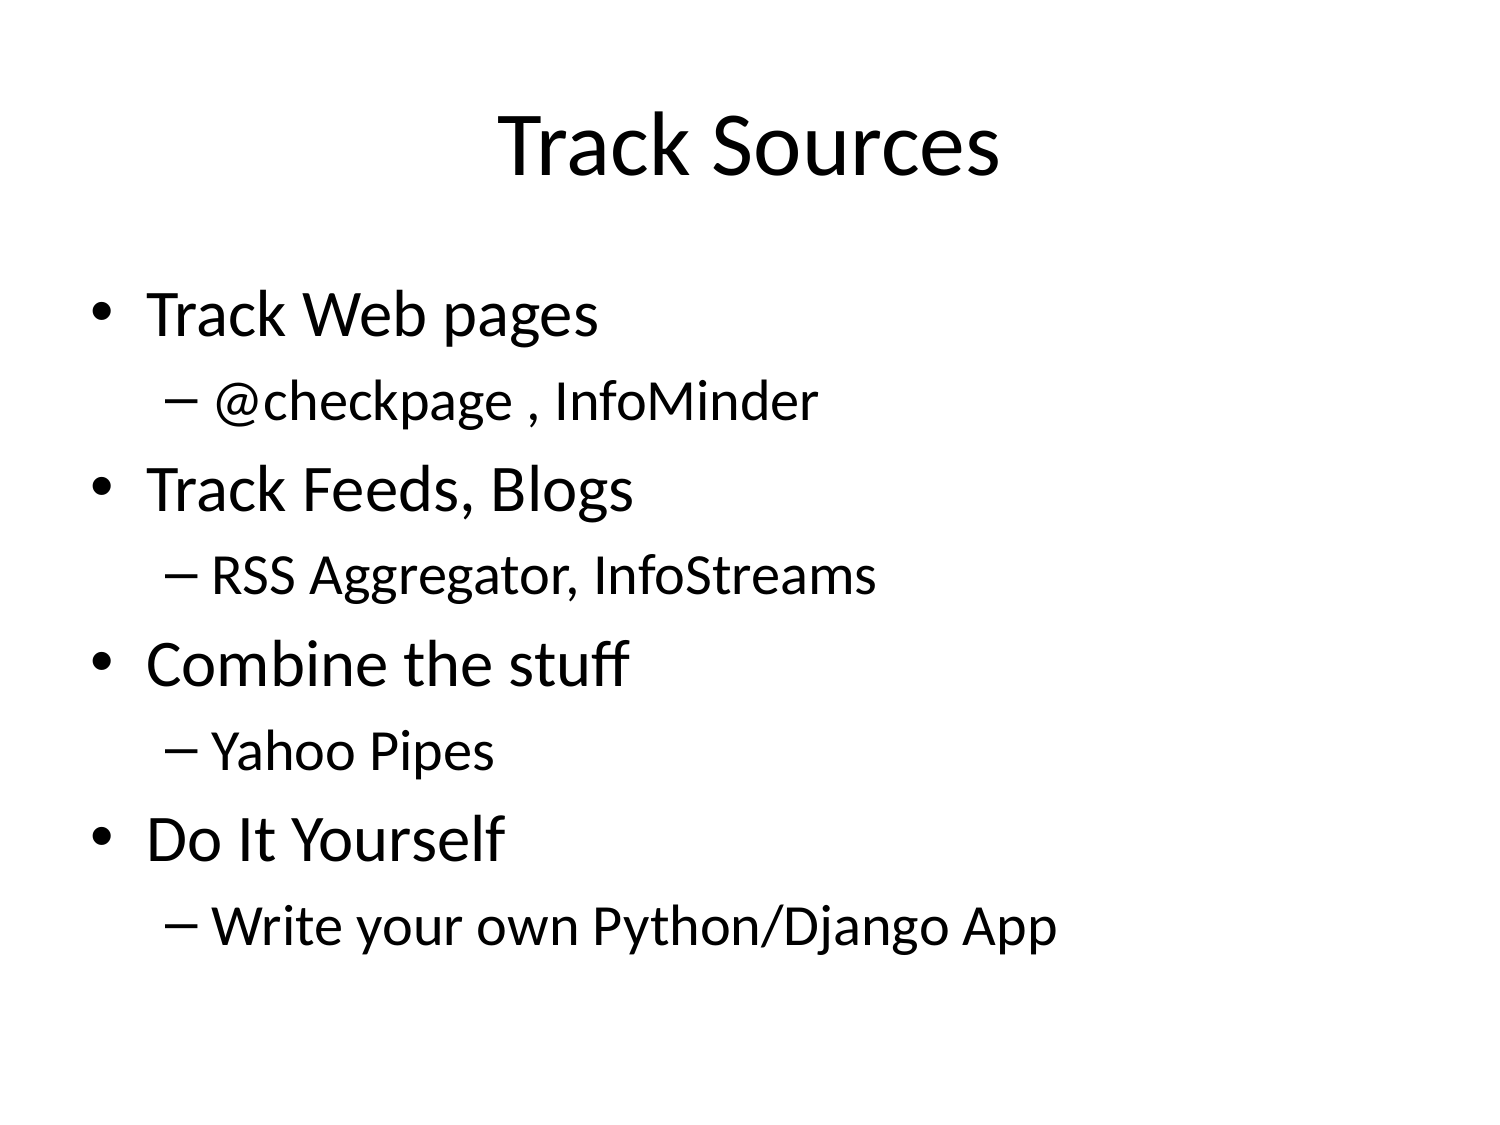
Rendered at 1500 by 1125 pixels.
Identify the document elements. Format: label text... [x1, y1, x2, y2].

list Track Web pages @checkpage , InfoMinder Track Feeds, Blogs RSS Aggregator, InfoStreams Combine the stuff Yahoo Pipes Do It Yourself Write your own Python/Django App [75, 262, 1425, 1005]
title Track Sources [75, 45, 1425, 233]
